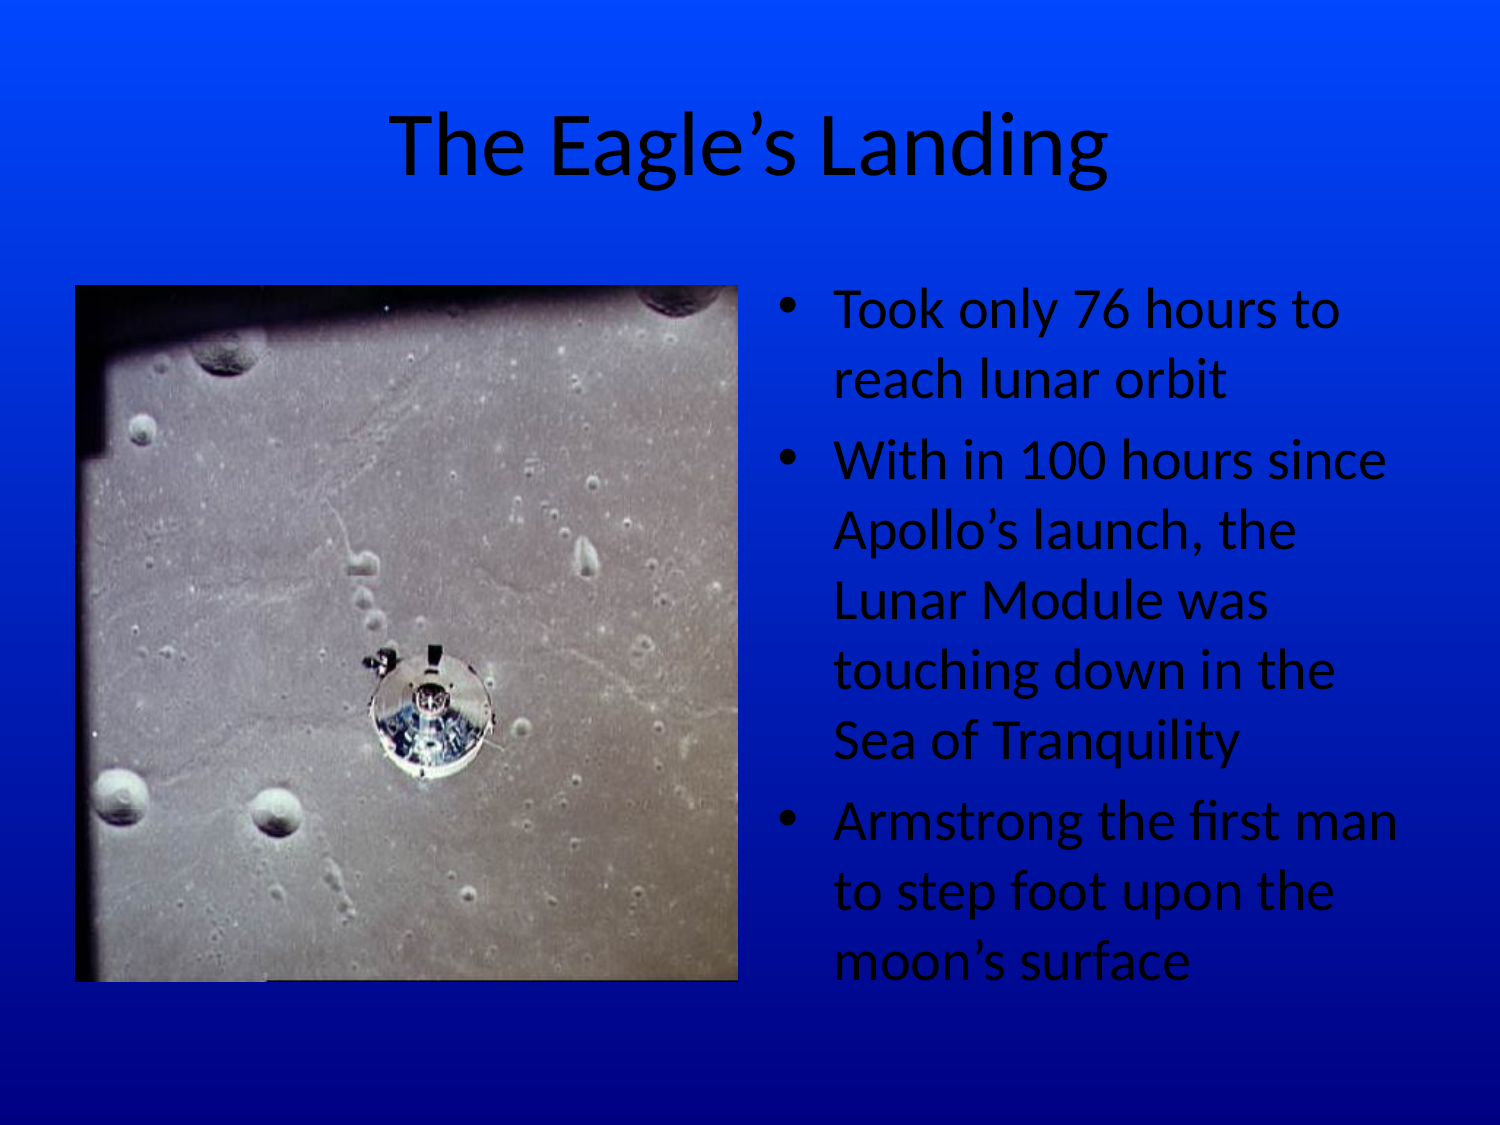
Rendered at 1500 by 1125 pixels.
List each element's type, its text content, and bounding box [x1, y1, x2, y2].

list Took only 76 hours to reach lunar orbit With in 100 hours since Apollo’s launch, the Lunar Module was touching down in the Sea of Tranquility Armstrong the first man to step foot upon the moon’s surface [762, 262, 1425, 1005]
title The Eagle’s Landing [75, 45, 1425, 233]
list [74, 285, 738, 982]
